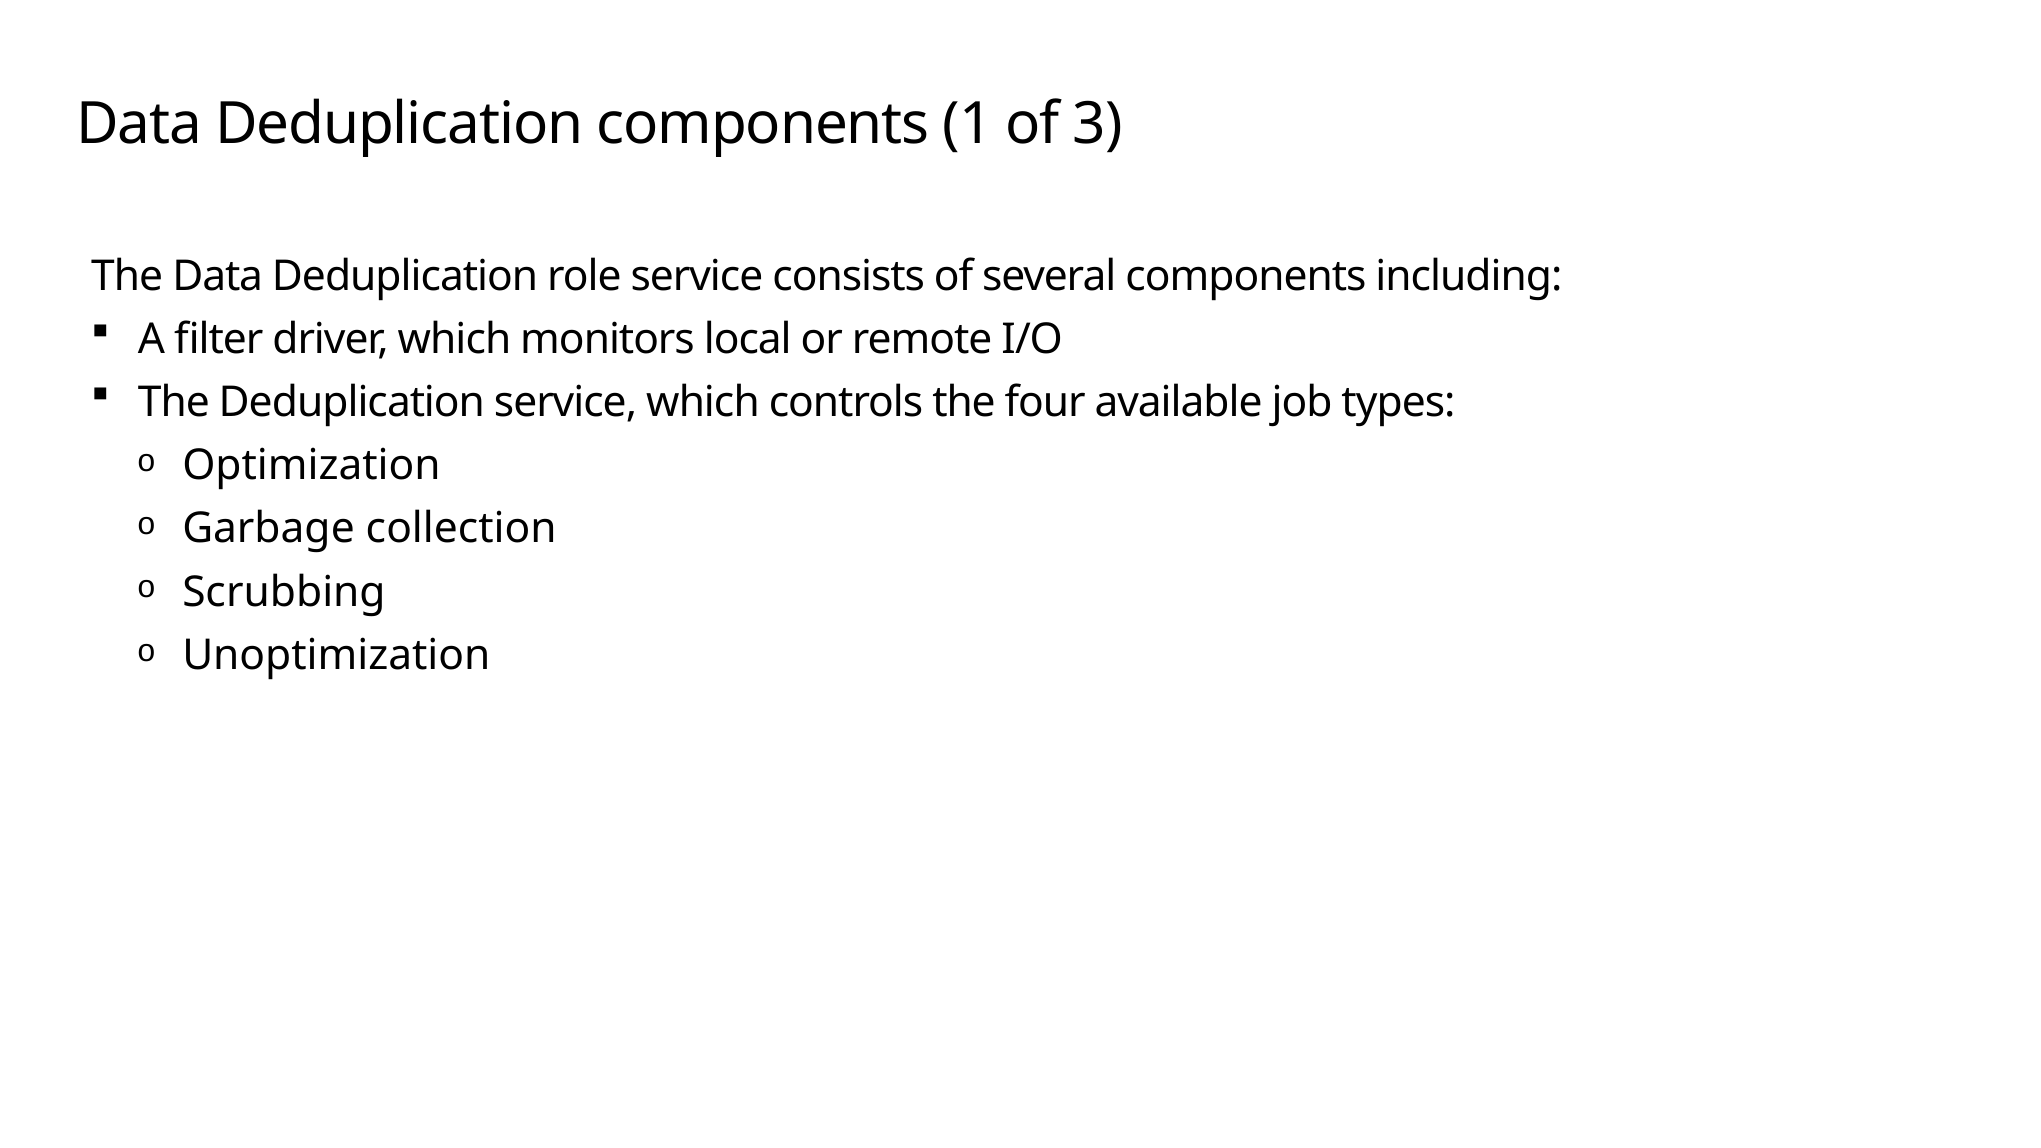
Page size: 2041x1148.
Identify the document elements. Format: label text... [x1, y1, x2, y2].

title Data Deduplication components (1 of 3) [76, 93, 1968, 161]
text_box The Data Deduplication role service consists of several components including: A filter driver, which monitors local or remote I/O The Deduplication service, which controls the four available job types: Optimization Garbage collection Scrubbing Unoptimization [76, 240, 1970, 1074]
